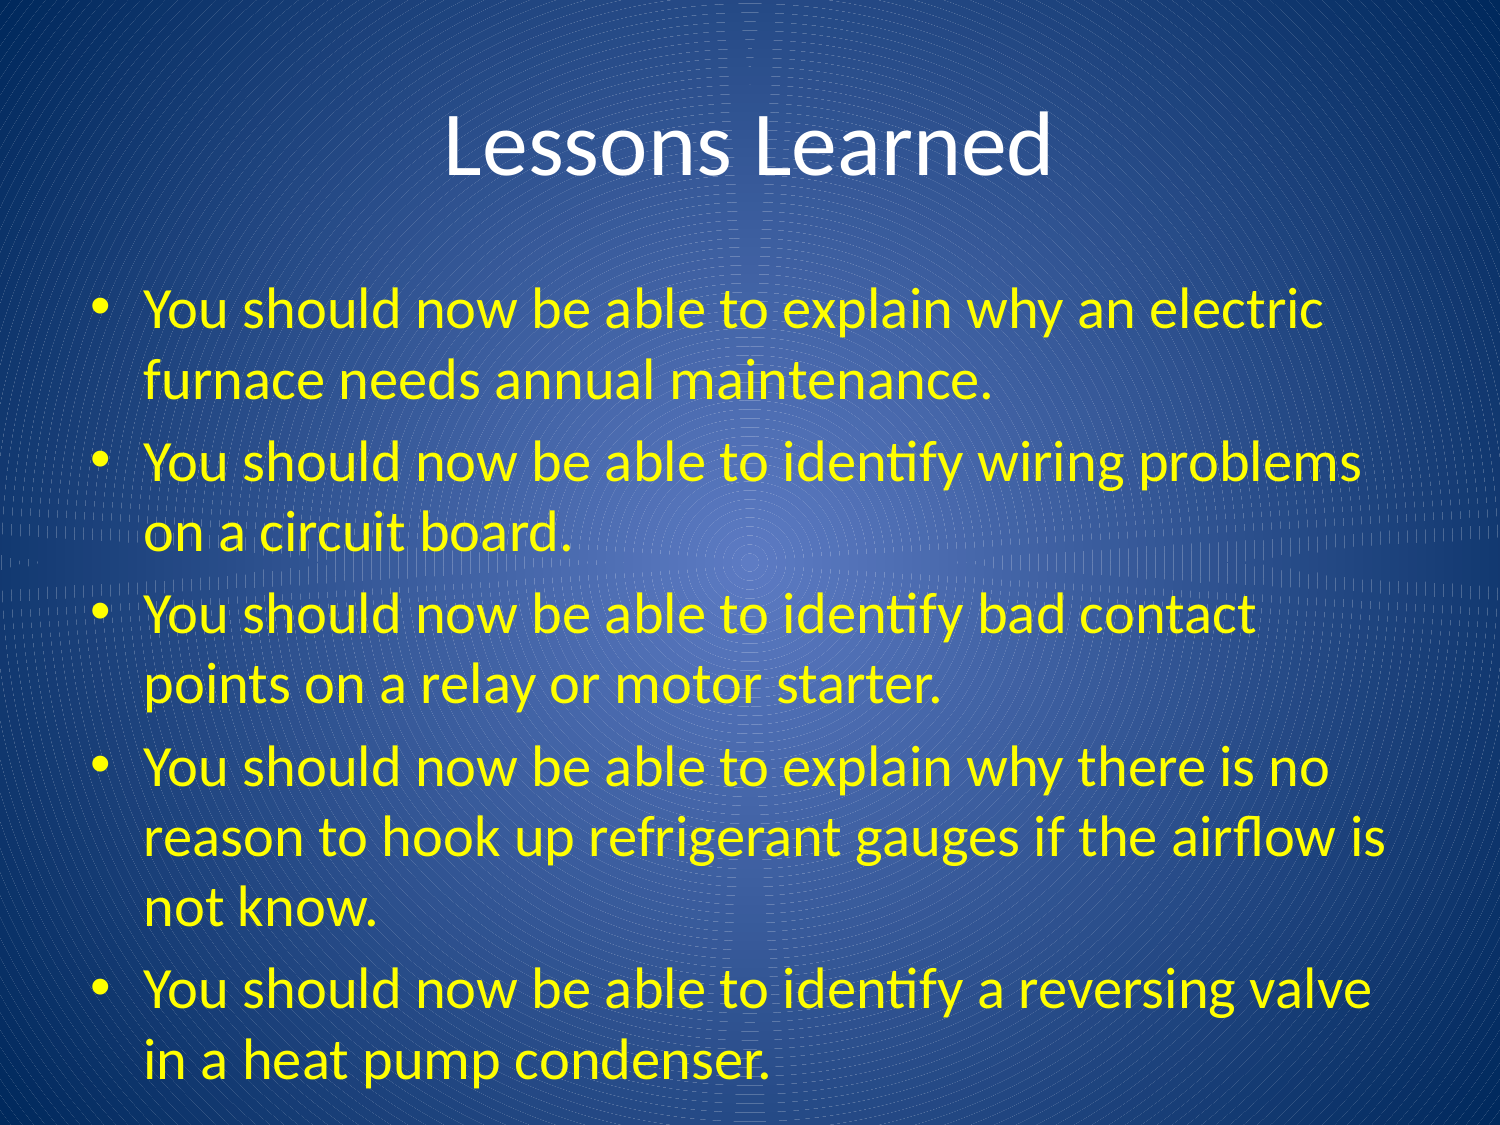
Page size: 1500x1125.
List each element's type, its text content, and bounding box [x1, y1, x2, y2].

list You should now be able to explain why an electric furnace needs annual maintenance. You should now be able to identify wiring problems on a circuit board. You should now be able to identify bad contact points on a relay or motor starter. You should now be able to explain why there is no reason to hook up refrigerant gauges if the airflow is not know. You should now be able to identify a reversing valve in a heat pump condenser. [75, 262, 1425, 1100]
title Lessons Learned [75, 45, 1425, 233]
